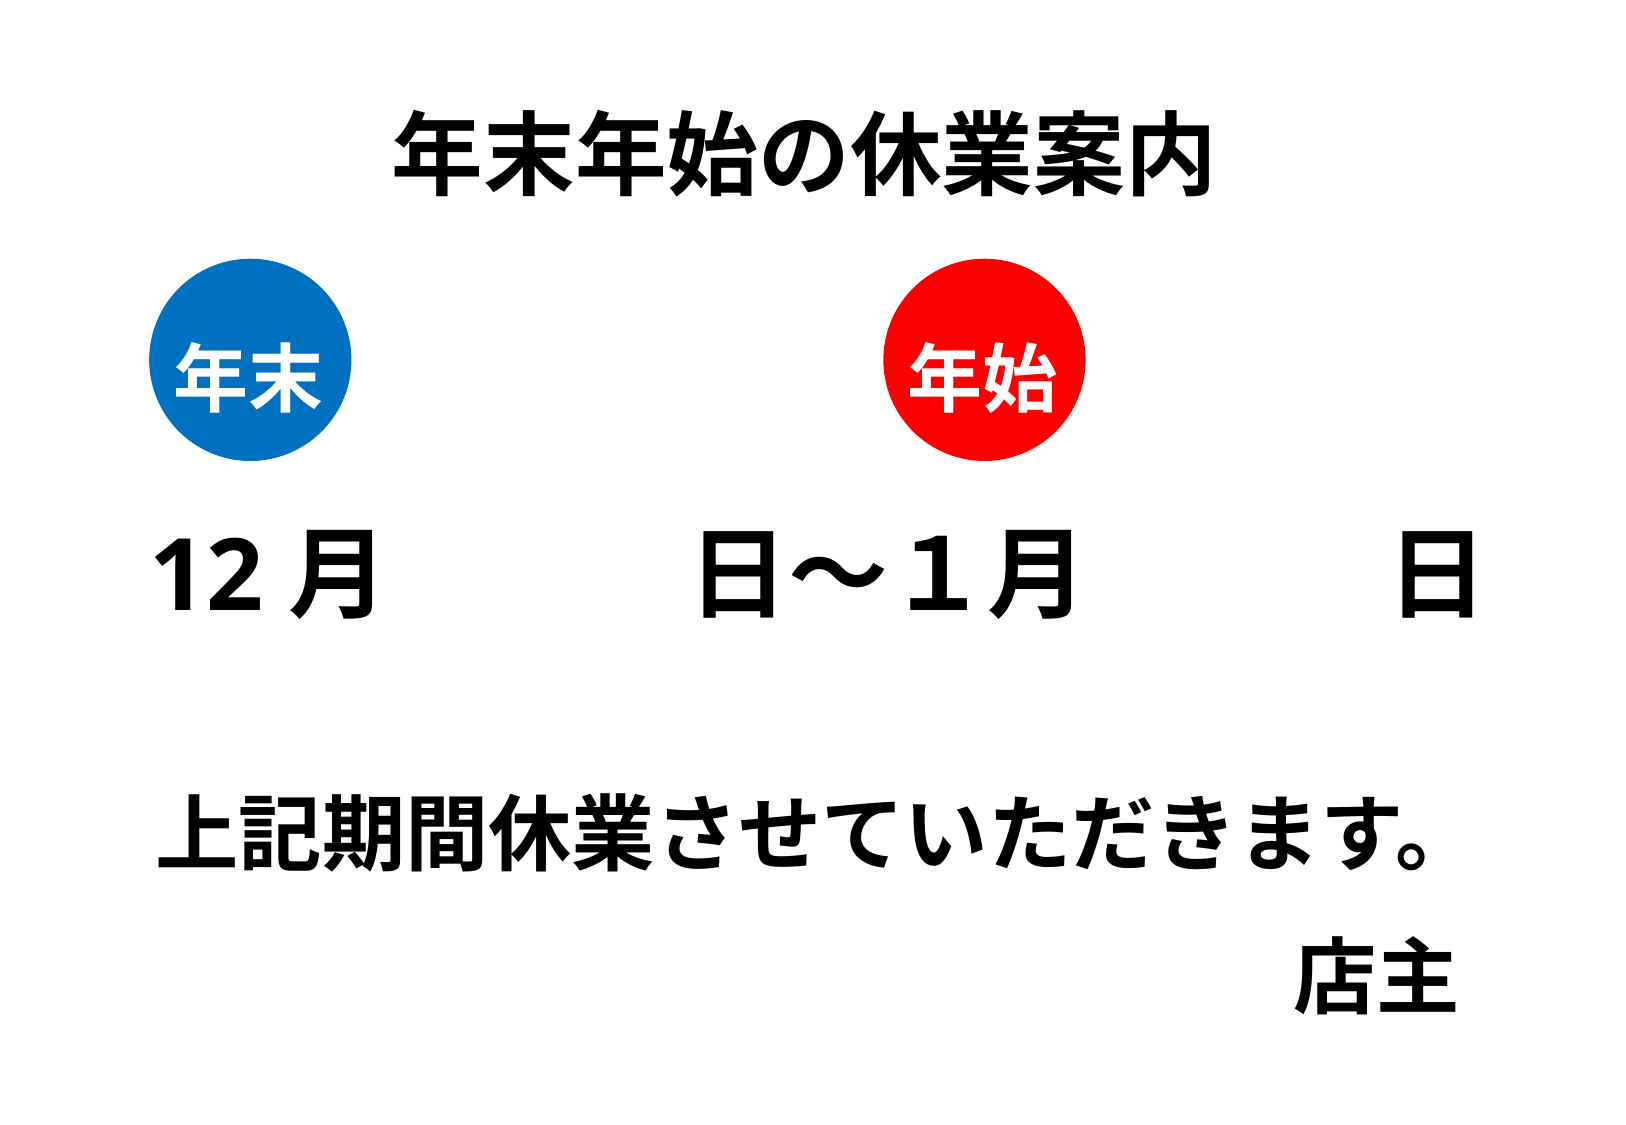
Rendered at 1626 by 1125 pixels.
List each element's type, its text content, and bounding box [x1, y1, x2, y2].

text_box 年始 [881, 256, 1088, 464]
text_box 店主 [1278, 916, 1475, 1032]
text_box 年末 [147, 256, 354, 464]
text_box 上記期間休業させていただきます。 [141, 774, 1495, 889]
text_box 12月 日～１月 日 [134, 503, 1504, 639]
text_box 年末年始の休業案内 [376, 89, 1233, 215]
